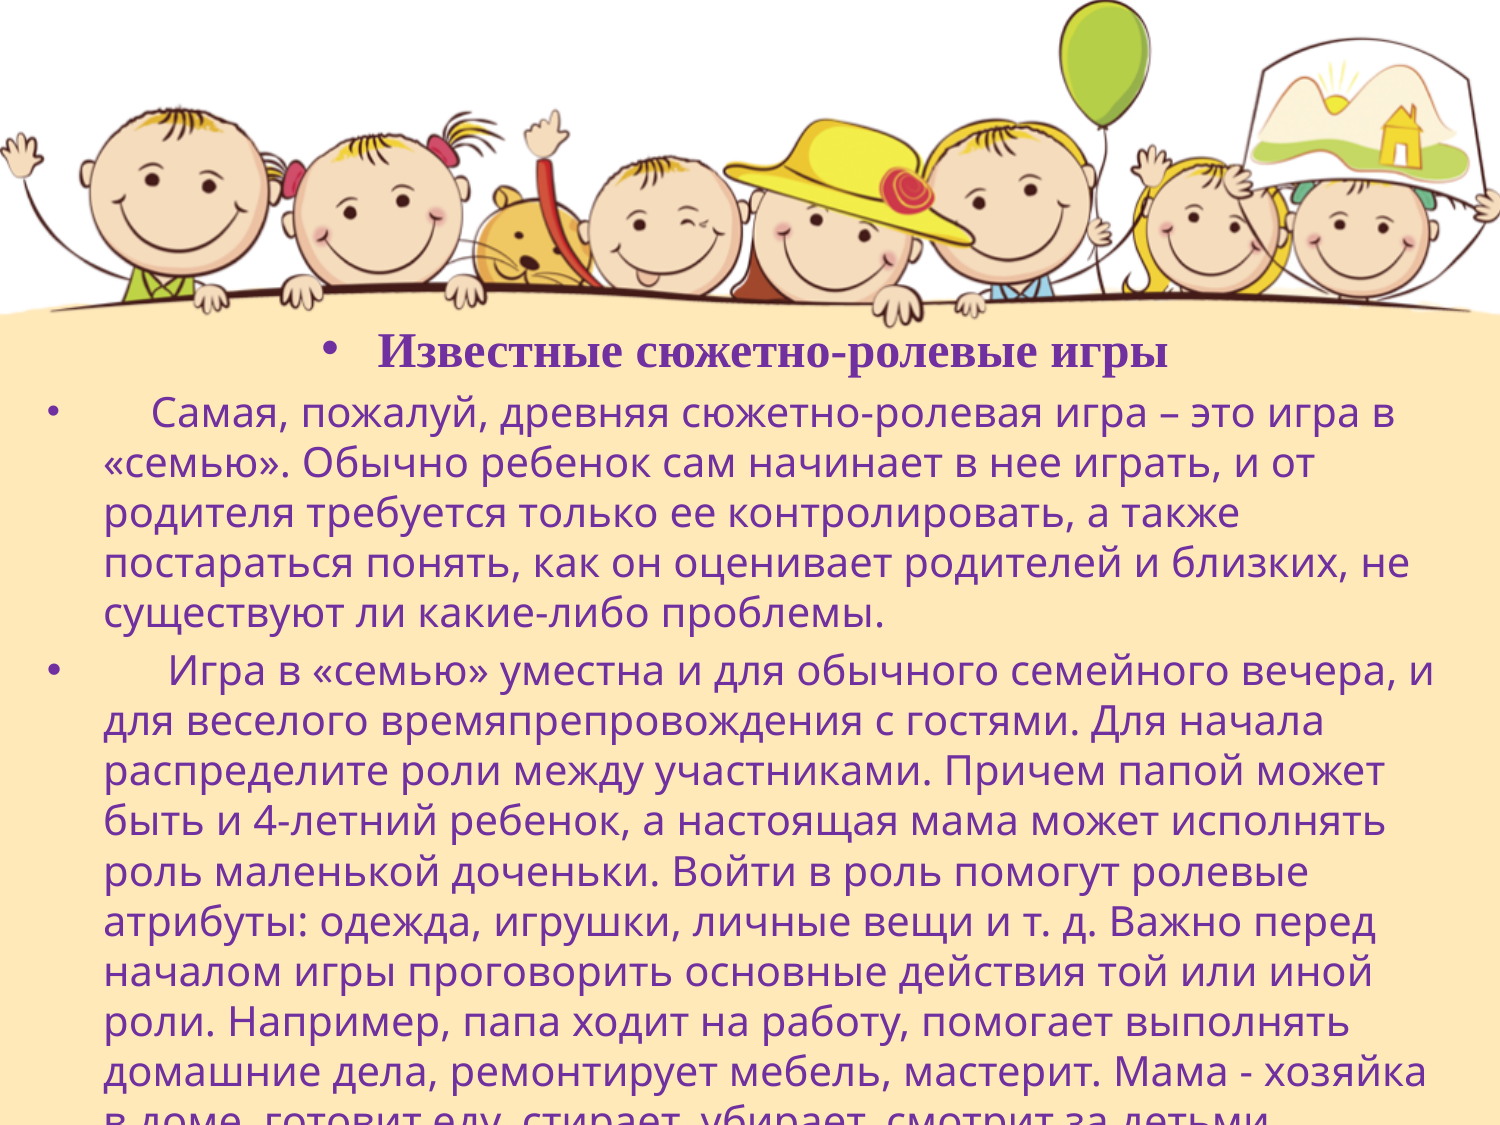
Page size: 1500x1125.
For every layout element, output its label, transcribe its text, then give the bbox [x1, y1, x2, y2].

picture [0, 0, 1500, 1125]
list Известные сюжетно-ролевые игры Самая, пожалуй, древняя сюжетно-ролевая игра – это игра в «семью». Обычно ребенок сам начинает в нее играть, и от родителя требуется только ее контролировать, а также постараться понять, как он оценивает родителей и близких, не существуют ли какие-либо проблемы. Игра в «семью» уместна и для обычного семейного вечера, и для веселого времяпрепровождения с гостями. Для начала распределите роли между участниками. Причем папой может быть и 4-летний ребенок, а настоящая мама может исполнять роль маленькой доченьки. Войти в роль помогут ролевые атрибуты: одежда, игрушки, личные вещи и т. д. Важно перед началом игры проговорить основные действия той или иной роли. Например, папа ходит на работу, помогает выполнять домашние дела, ремонтирует мебель, мастерит. Мама - хозяйка в доме, готовит еду, стирает, убирает, смотрит за детьми. Ребенок играет, ходит в детский сад, помогает маме, шалит. А еще в семье могут быть дедушка, бабушка, тетя, собака, кошка и т. д. [31, 309, 1459, 948]
